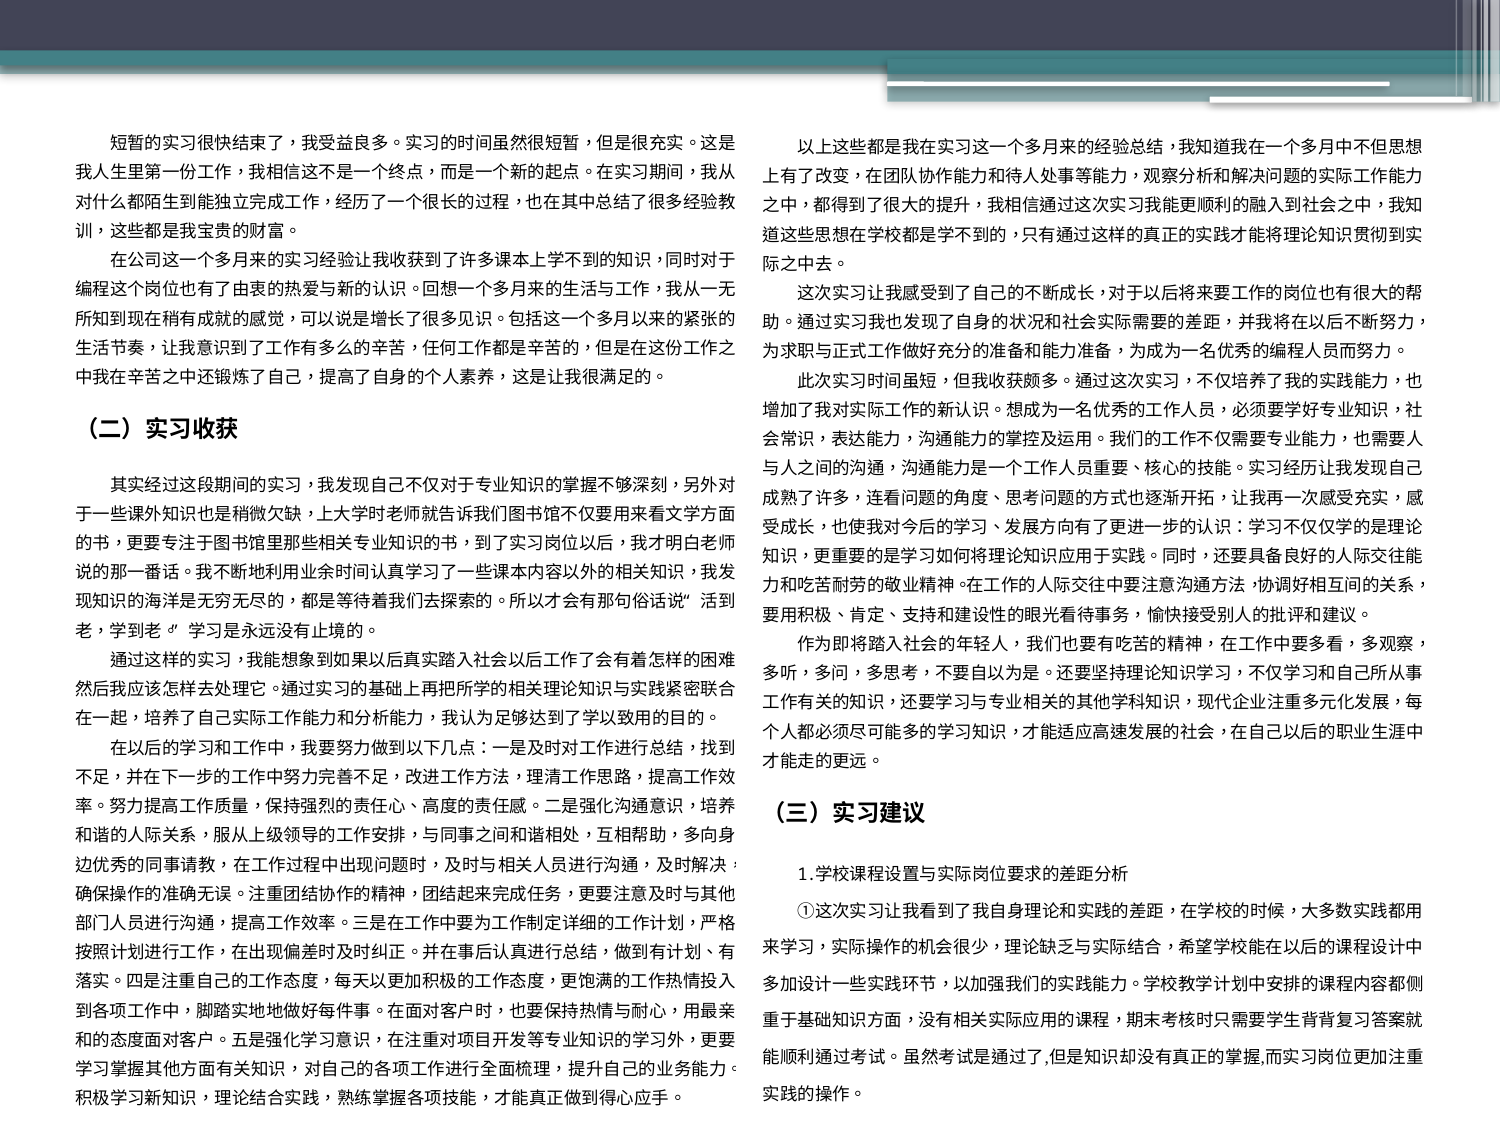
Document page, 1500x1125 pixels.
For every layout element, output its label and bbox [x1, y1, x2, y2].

list [762, 129, 1426, 1108]
list [74, 126, 738, 1111]
